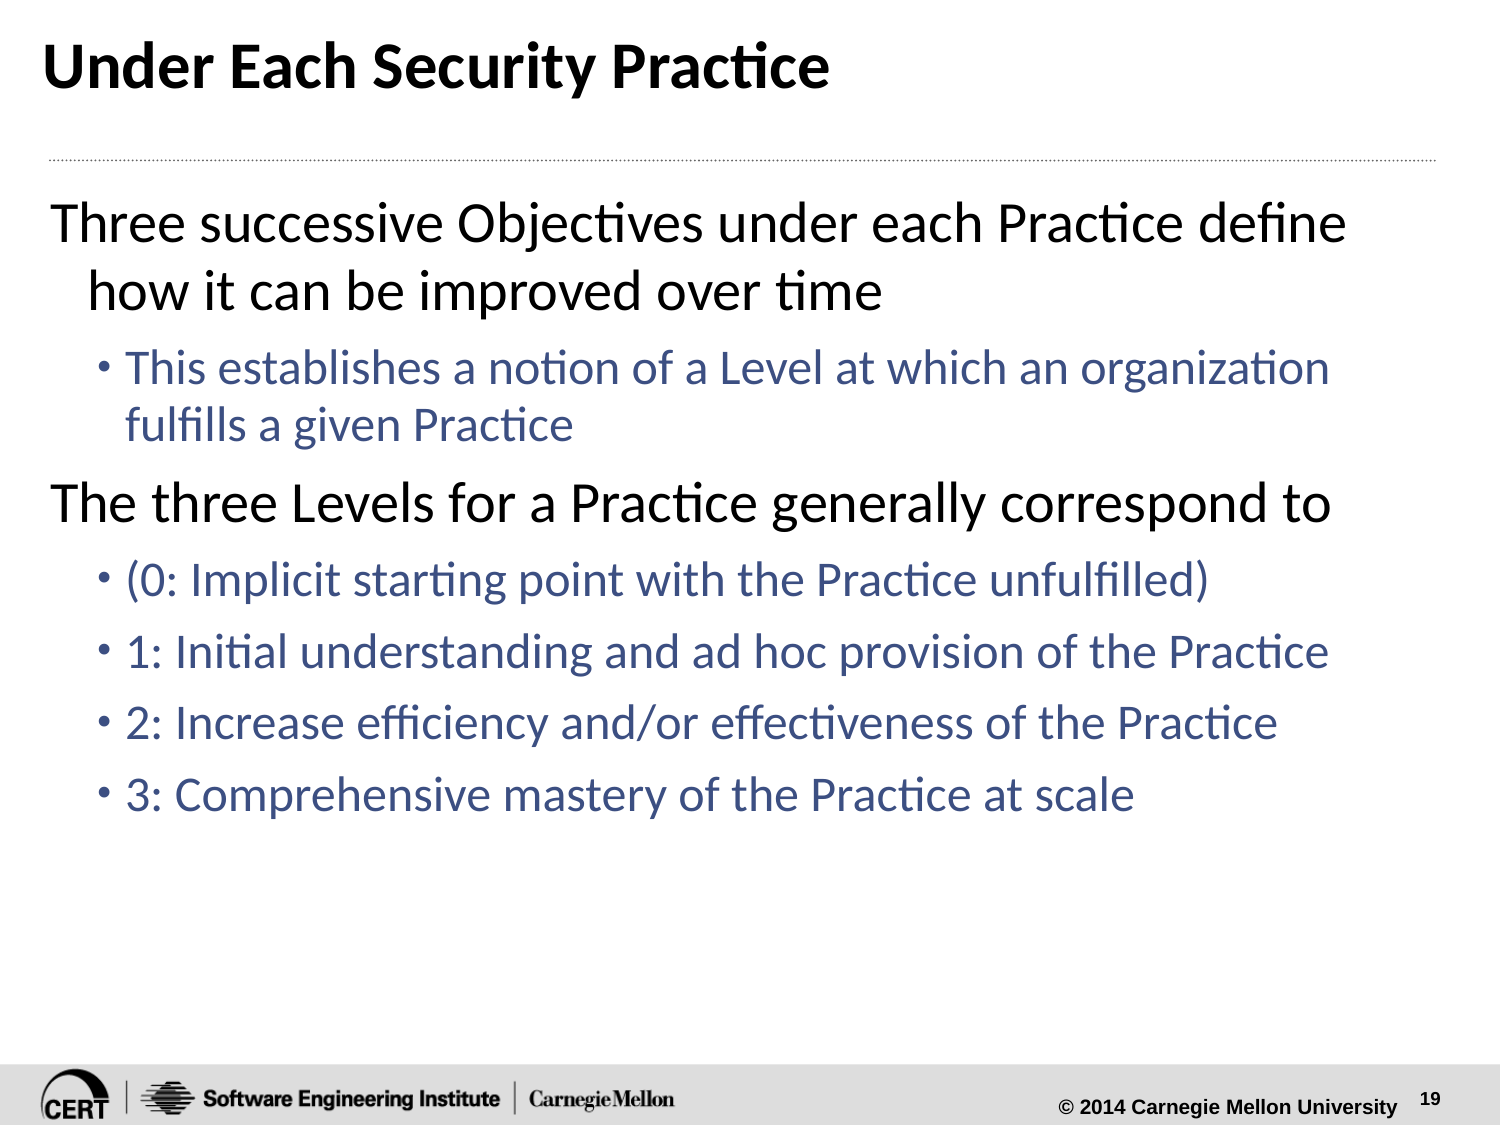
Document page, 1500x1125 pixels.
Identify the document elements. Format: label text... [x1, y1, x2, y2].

list Three successive Objectives under each Practice define how it can be improved over time This establishes a notion of a Level at which an organization fulfills a given Practice The three Levels for a Practice generally correspond to (0: Implicit starting point with the Practice unfulfilled) 1: Initial understanding and ad hoc provision of the Practice 2: Increase efficiency and/or effectiveness of the Practice 3: Comprehensive mastery of the Practice at scale [49, 187, 1438, 1001]
title Under Each Security Practice [42, 37, 1434, 155]
picture [24, 1065, 688, 1125]
